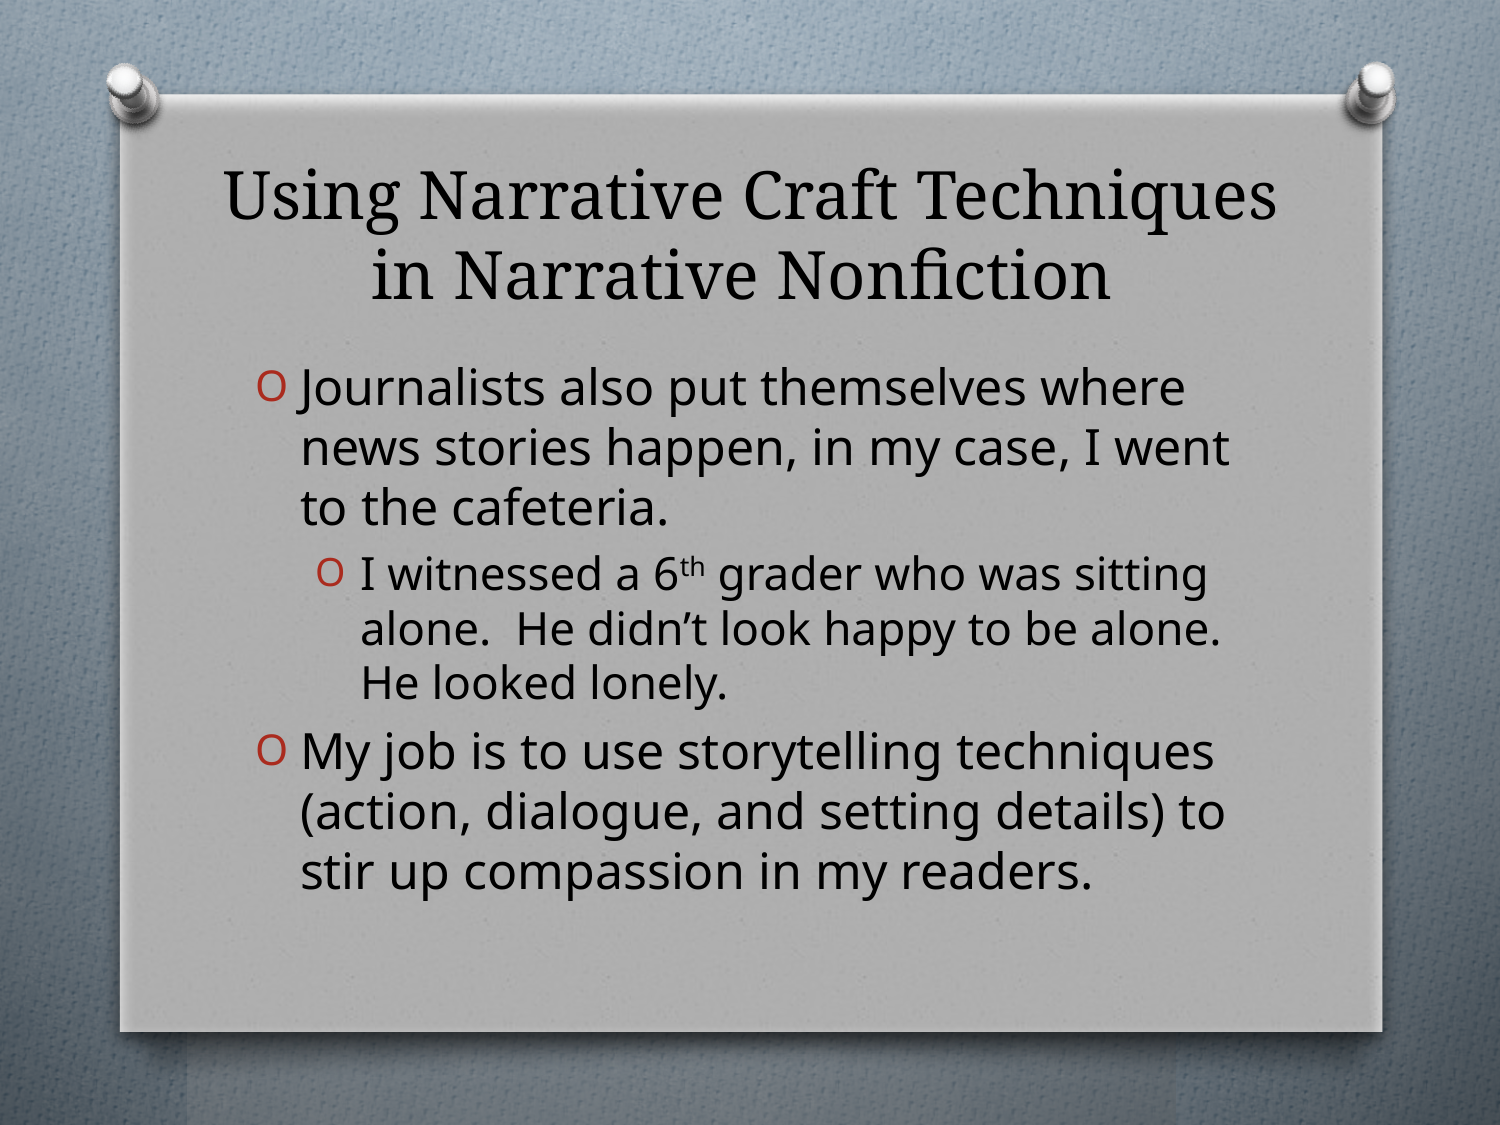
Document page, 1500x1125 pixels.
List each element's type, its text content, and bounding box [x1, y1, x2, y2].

picture [75, 29, 198, 153]
list Journalists also put themselves where news stories happen, in my case, I went to the cafeteria. I witnessed a 6th grader who was sitting alone. He didn’t look happy to be alone. He looked lonely. My job is to use storytelling techniques (action, dialogue, and setting details) to stir up compassion in my readers. [240, 347, 1257, 939]
picture [1317, 35, 1439, 156]
title Using Narrative Craft Techniques in Narrative Nonfiction [179, 134, 1323, 332]
